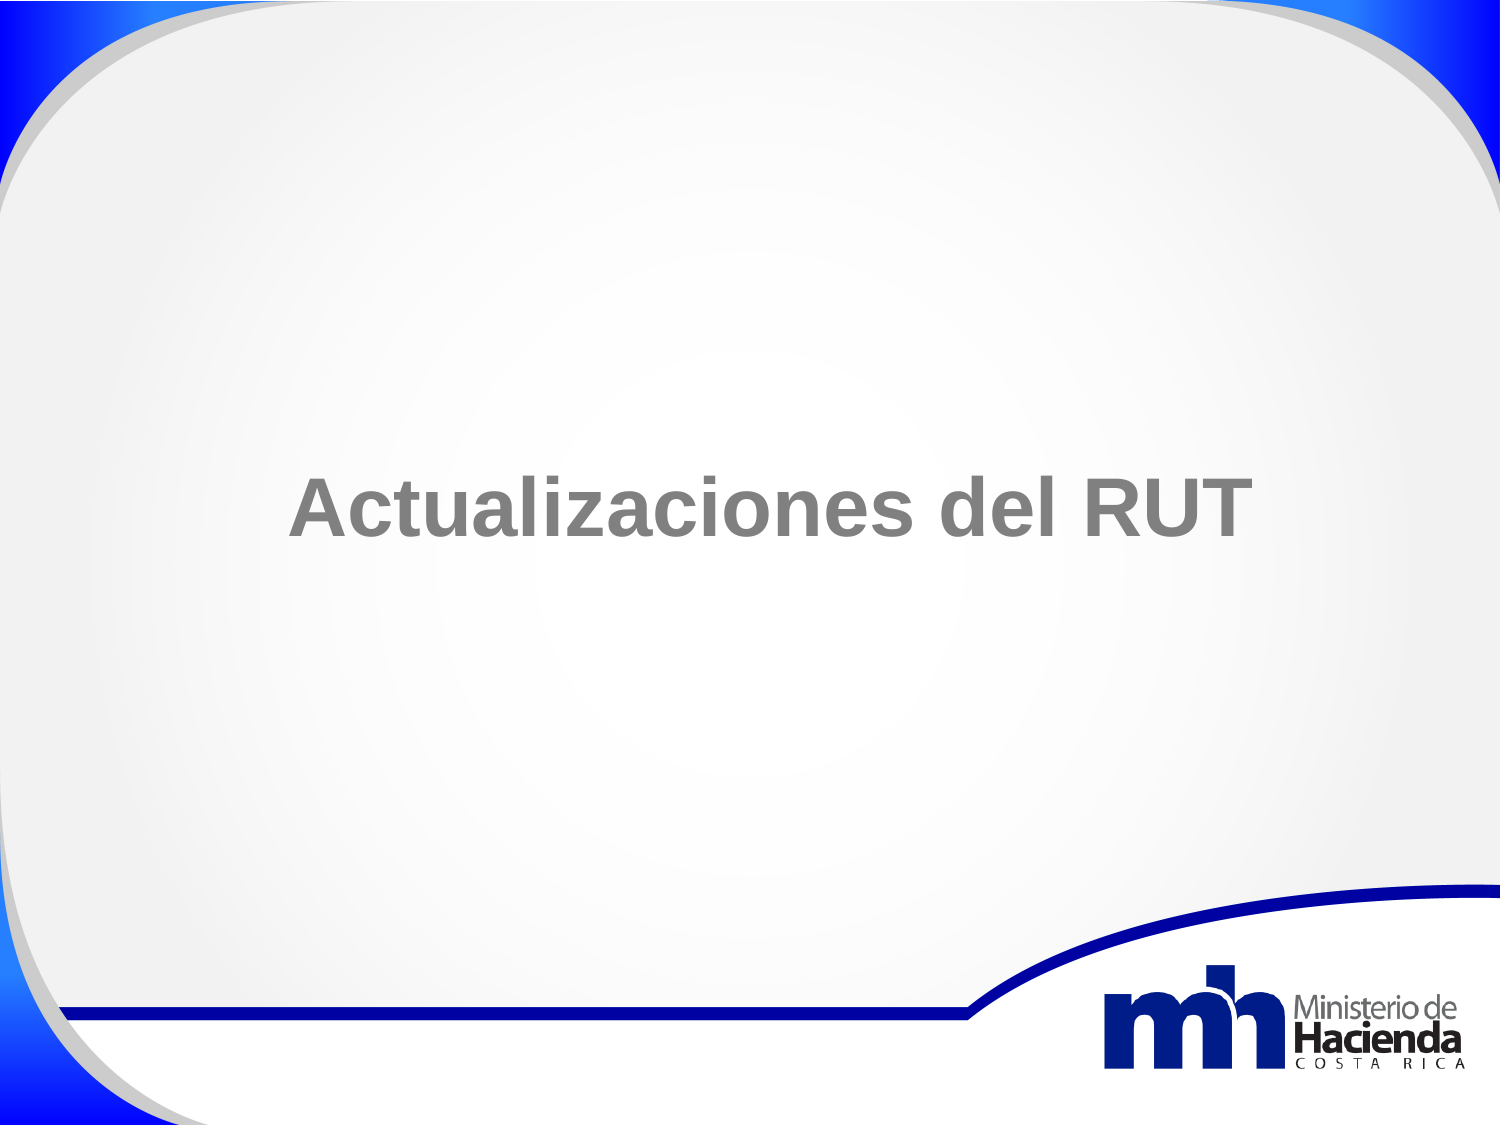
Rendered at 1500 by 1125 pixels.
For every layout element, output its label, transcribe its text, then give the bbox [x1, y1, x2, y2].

text_box Actualizaciones del RUT [156, 445, 1364, 561]
picture [0, 0, 1500, 1125]
